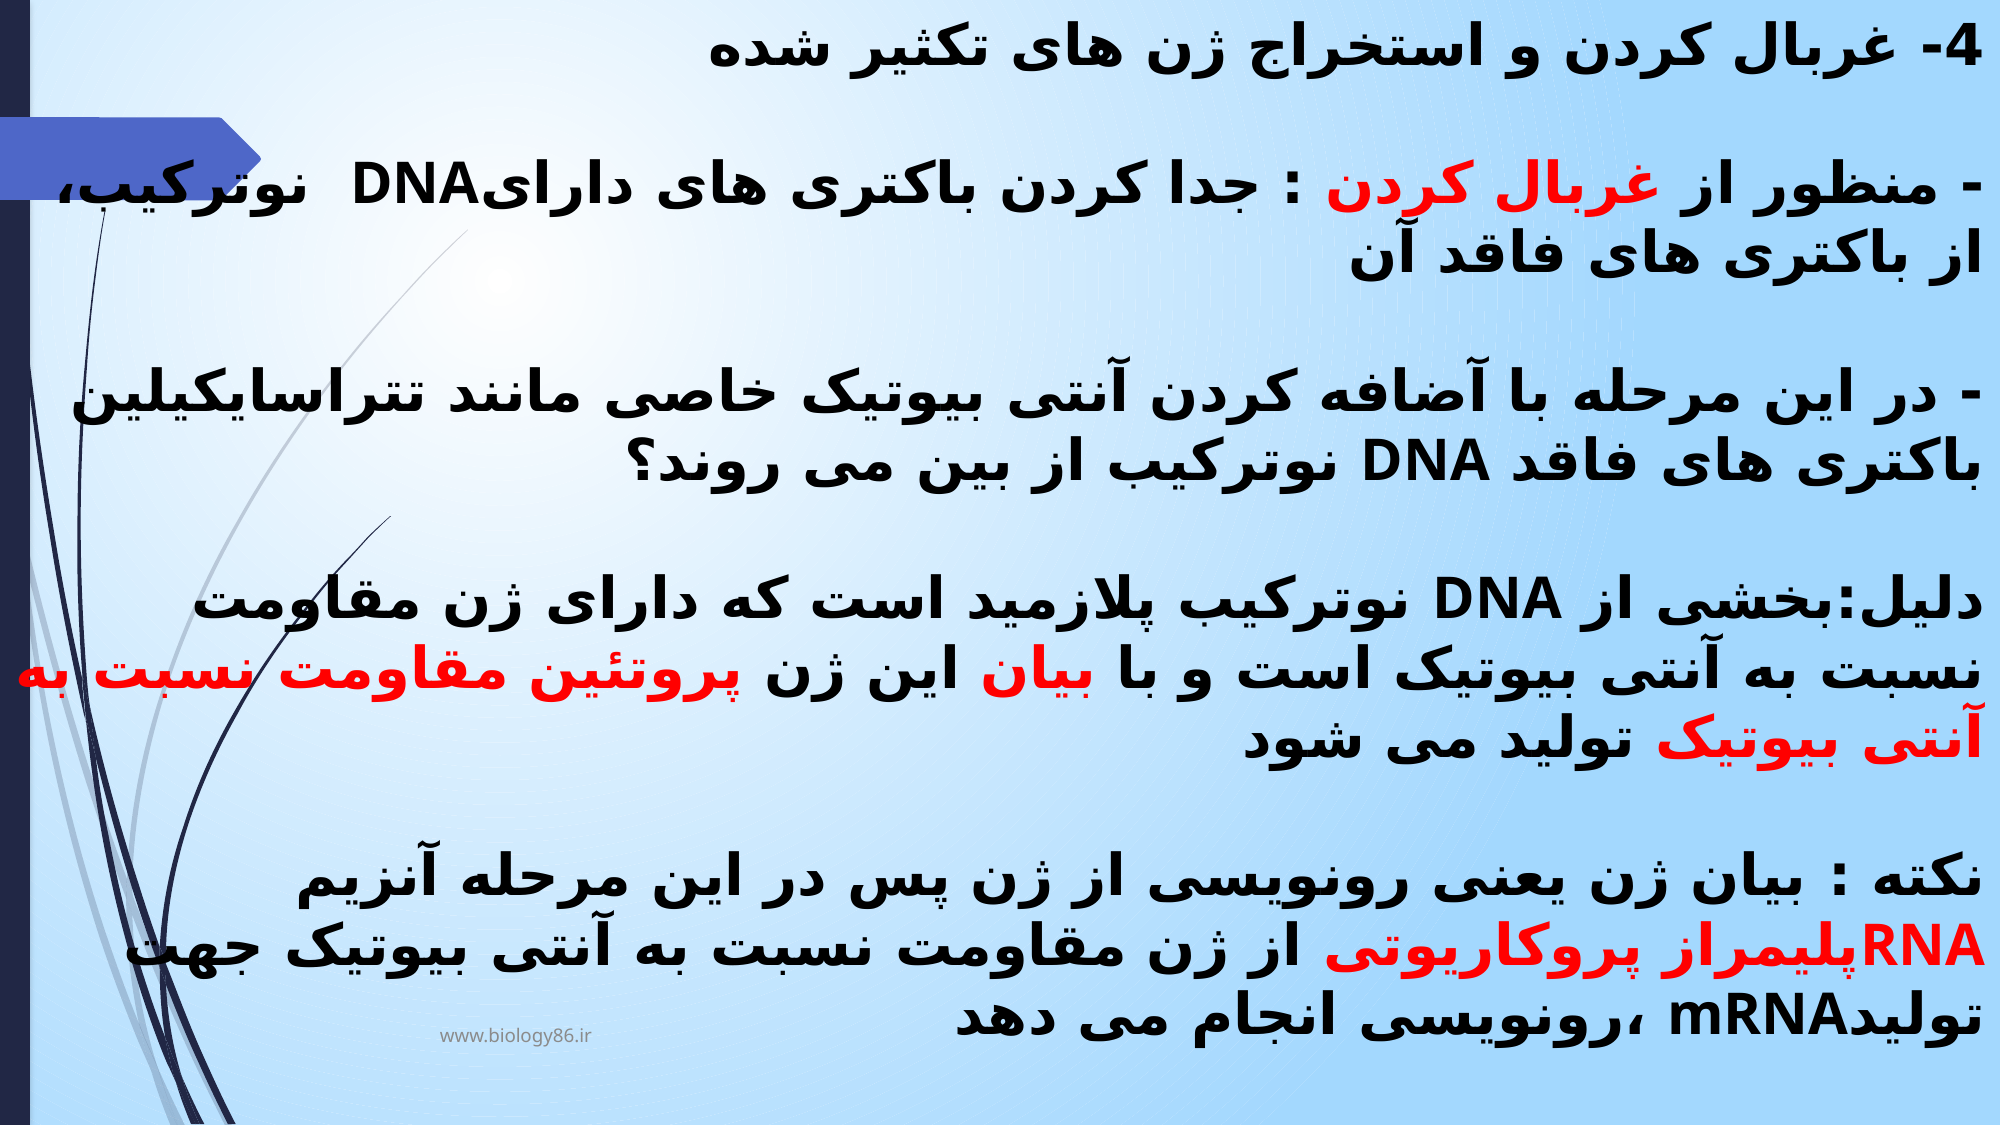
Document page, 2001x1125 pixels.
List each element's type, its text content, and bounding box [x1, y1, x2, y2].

footer www.biology86.ir [424, 1006, 1675, 1067]
title 4- غربال کردن و استخراج ژن های تکثیر شده - منظور از غربال کردن : جدا کردن باکتری های دارایDNA نوترکیب، از باکتری های فاقد آن - در این مرحله با آضافه کردن آنتی بیوتیک خاصی مانند تتراسایکیلین باکتری های فاقد DNA نوترکیب از بین می روند؟ دلیل:بخشی از DNA نوترکیب پلازمید است که دارای ژن مقاومت نسبت به آنتی بیوتیک است و با بیان این ژن پروتئین مقاومت نسبت به آنتی بیوتیک تولید می شود نکته : بیان ژن یعنی رونویسی از ژن پس در این مرحله آنزیم RNAپلیمراز پروکاریوتی از ژن مقاومت نسبت به آنتی بیوتیک جهت تولیدmRNA ،رونویسی انجام می دهد [0, 0, 2000, 1125]
